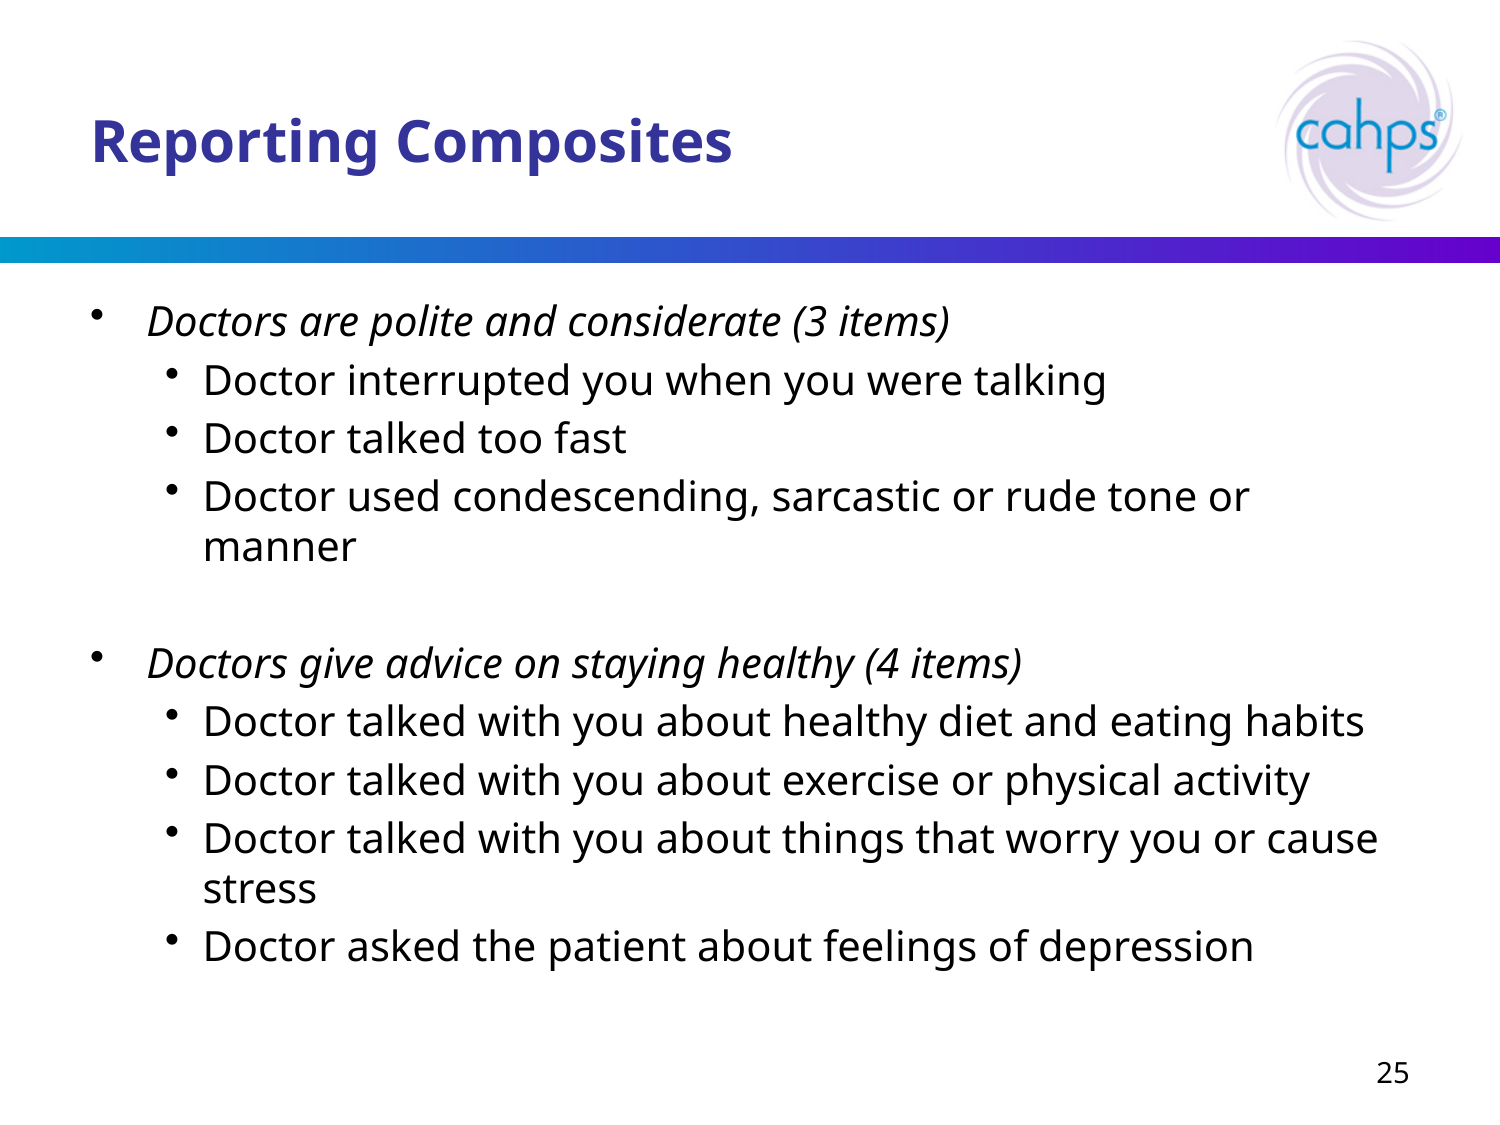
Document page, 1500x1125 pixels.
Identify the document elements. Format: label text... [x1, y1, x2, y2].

picture [1275, 37, 1463, 225]
slide_number 25 [1074, 1046, 1426, 1125]
title Reporting Composites [75, 45, 1313, 233]
list Doctors are polite and considerate (3 items) Doctor interrupted you when you were talking Doctor talked too fast Doctor used condescending, sarcastic or rude tone or manner Doctors give advice on staying healthy (4 items) Doctor talked with you about healthy diet and eating habits Doctor talked with you about exercise or physical activity Doctor talked with you about things that worry you or cause stress Doctor asked the patient about feelings of depression [75, 287, 1425, 1005]
